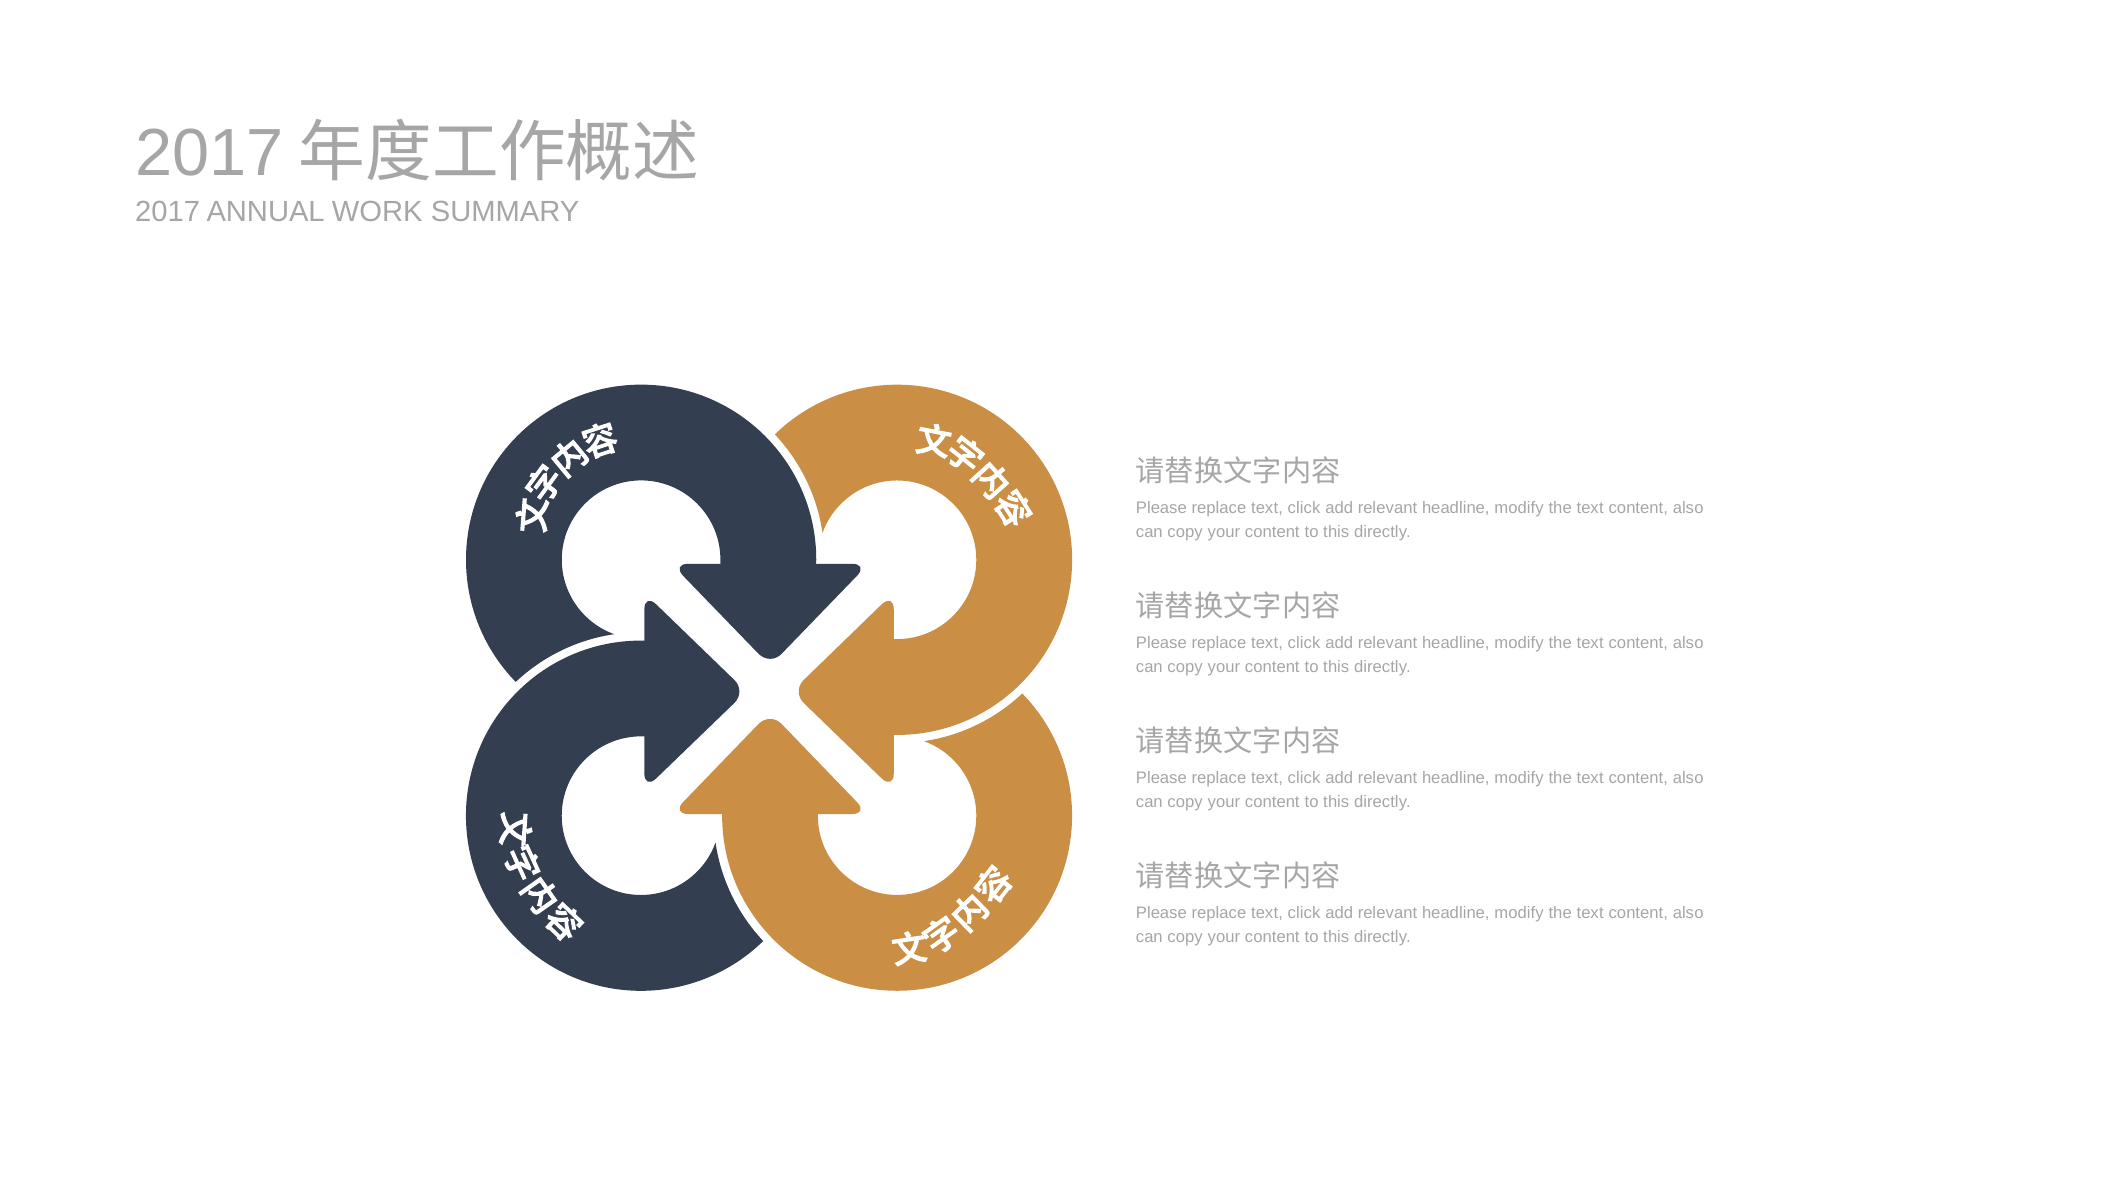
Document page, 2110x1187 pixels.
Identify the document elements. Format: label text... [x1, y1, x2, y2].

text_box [465, 384, 1073, 991]
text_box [1135, 444, 1728, 539]
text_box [1135, 580, 1728, 674]
text_box 2017年度工作概述 [135, 108, 783, 189]
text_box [1135, 850, 1728, 945]
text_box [1135, 715, 1728, 810]
text_box 2017 ANNUAL WORK SUMMARY [135, 191, 596, 227]
